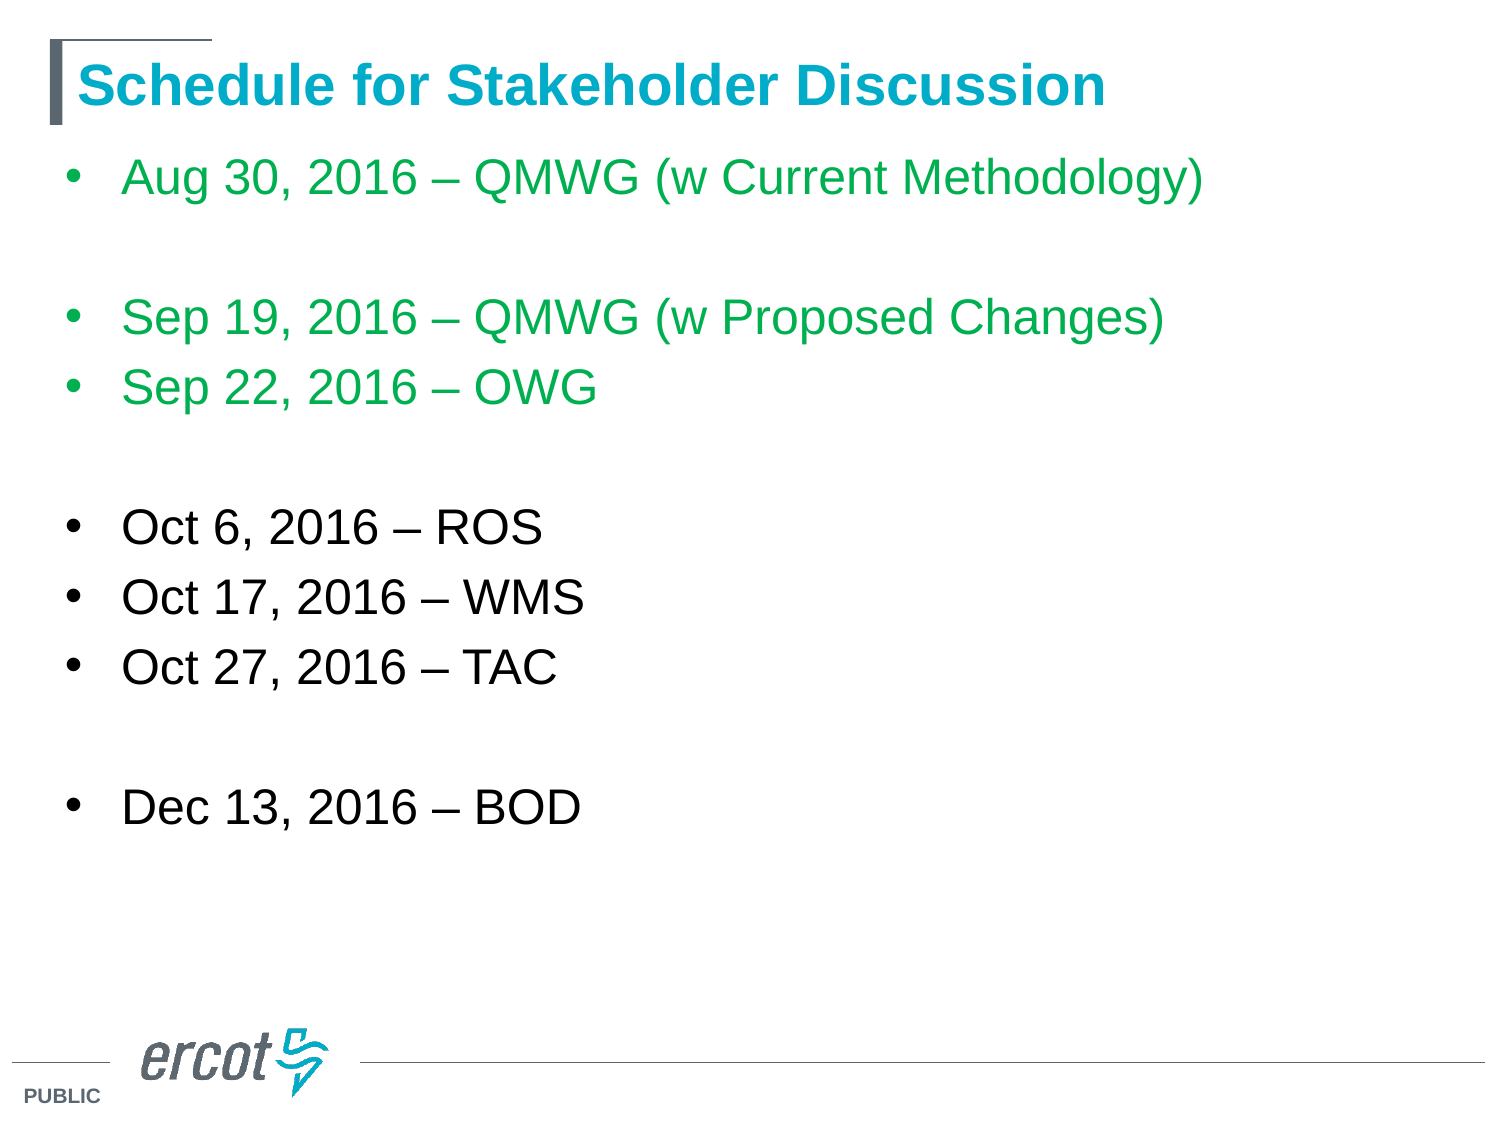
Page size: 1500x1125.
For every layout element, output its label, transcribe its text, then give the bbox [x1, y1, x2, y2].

list Aug 30, 2016 – QMWG (w Current Methodology) Sep 19, 2016 – QMWG (w Proposed Changes) Sep 22, 2016 – OWG Oct 6, 2016 – ROS Oct 17, 2016 – WMS Oct 27, 2016 – TAC Dec 13, 2016 – BOD [50, 137, 1438, 972]
picture [137, 1024, 332, 1100]
title Schedule for Stakeholder Discussion [62, 39, 1450, 228]
